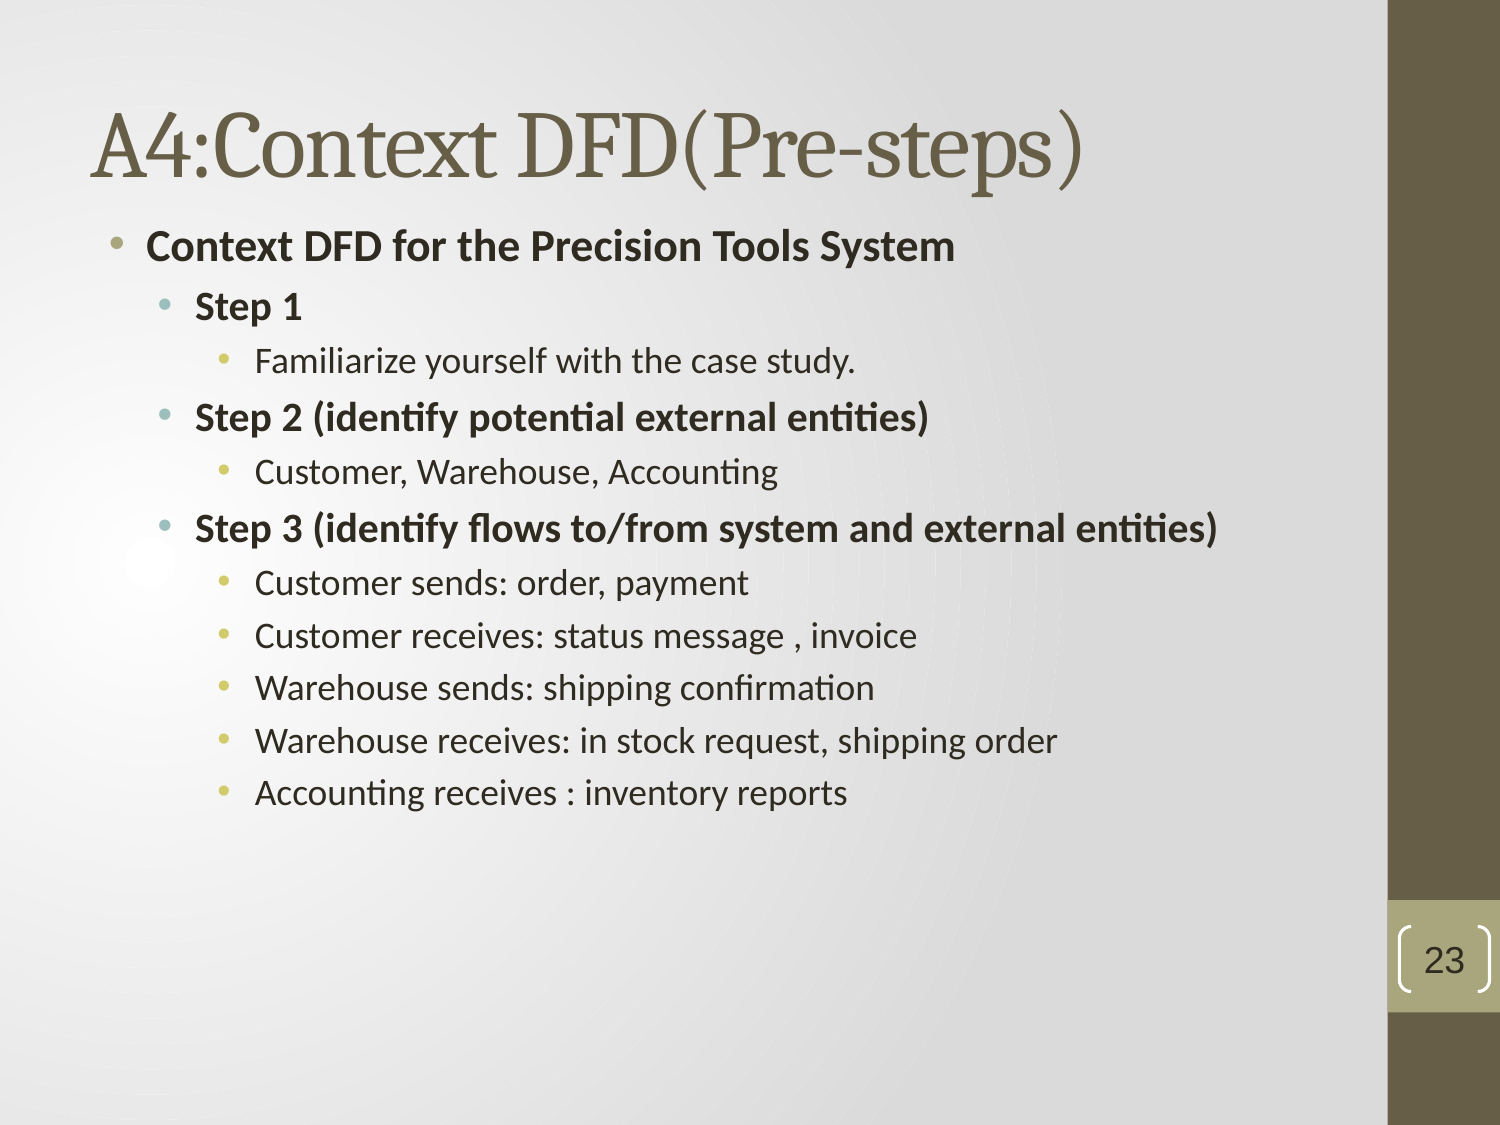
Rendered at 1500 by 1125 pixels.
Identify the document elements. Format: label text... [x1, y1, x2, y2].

slide_number 23 [1397, 924, 1492, 994]
list Context DFD for the Precision Tools System Step 1 Familiarize yourself with the case study. Step 2 (identify potential external entities) Customer, Warehouse, Accounting Step 3 (identify flows to/from system and external entities) Customer sends: order, payment Customer receives: status message , invoice Warehouse sends: shipping confirmation Warehouse receives: in stock request, shipping order Accounting receives : inventory reports [74, 207, 1426, 1125]
title A4:Context DFD(Pre-steps) [75, 45, 1325, 207]
